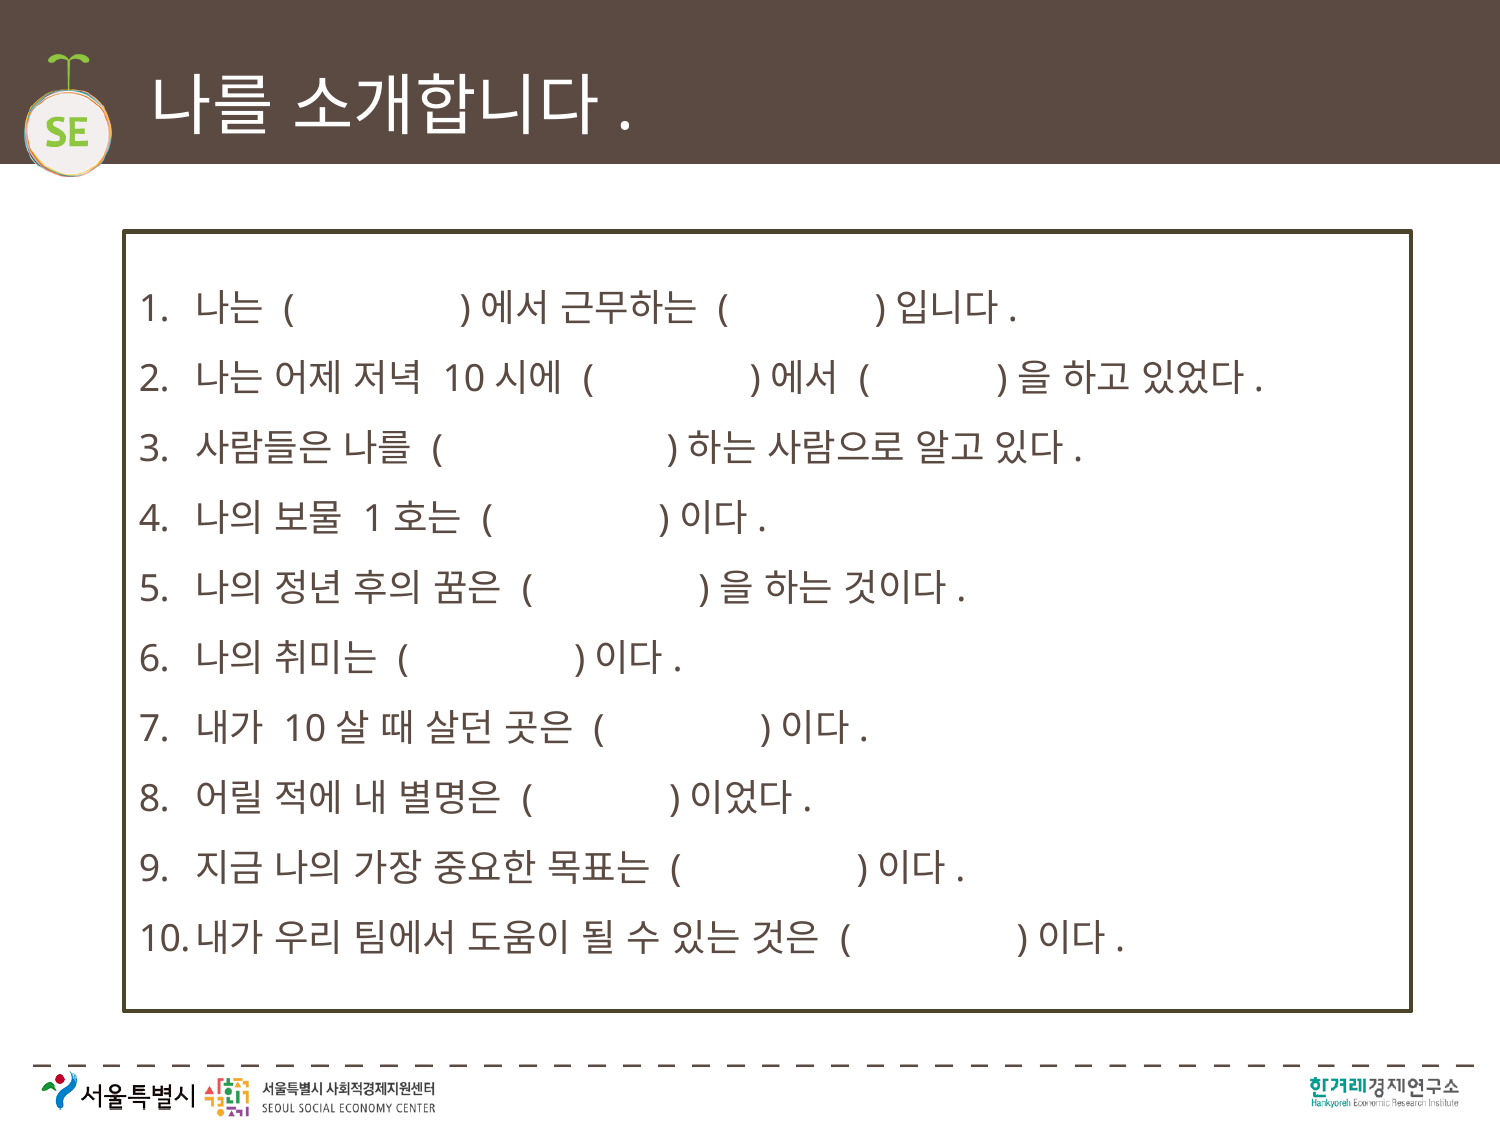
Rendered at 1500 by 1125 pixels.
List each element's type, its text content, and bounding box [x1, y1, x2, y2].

title 나를 소개합니다. [135, 45, 1463, 161]
text_box 나는 ( )에서 근무하는 ( )입니다. 나는 어제 저녁 10시에 ( )에서 ( )을 하고 있었다. 사람들은 나를 ( )하는 사람으로 알고 있다. 나의 보물 1호는 ( )이다. 나의 정년 후의 꿈은 ( )을 하는 것이다. 나의 취미는 ( )이다. 내가 10살 때 살던 곳은 ( )이다. 어릴 적에 내 별명은 ( )이었다. 지금 나의 가장 중요한 목표는 ( )이다. 내가 우리 팀에서 도움이 될 수 있는 것은 ( )이다. [122, 229, 1413, 1013]
picture [0, 0, 1500, 1125]
